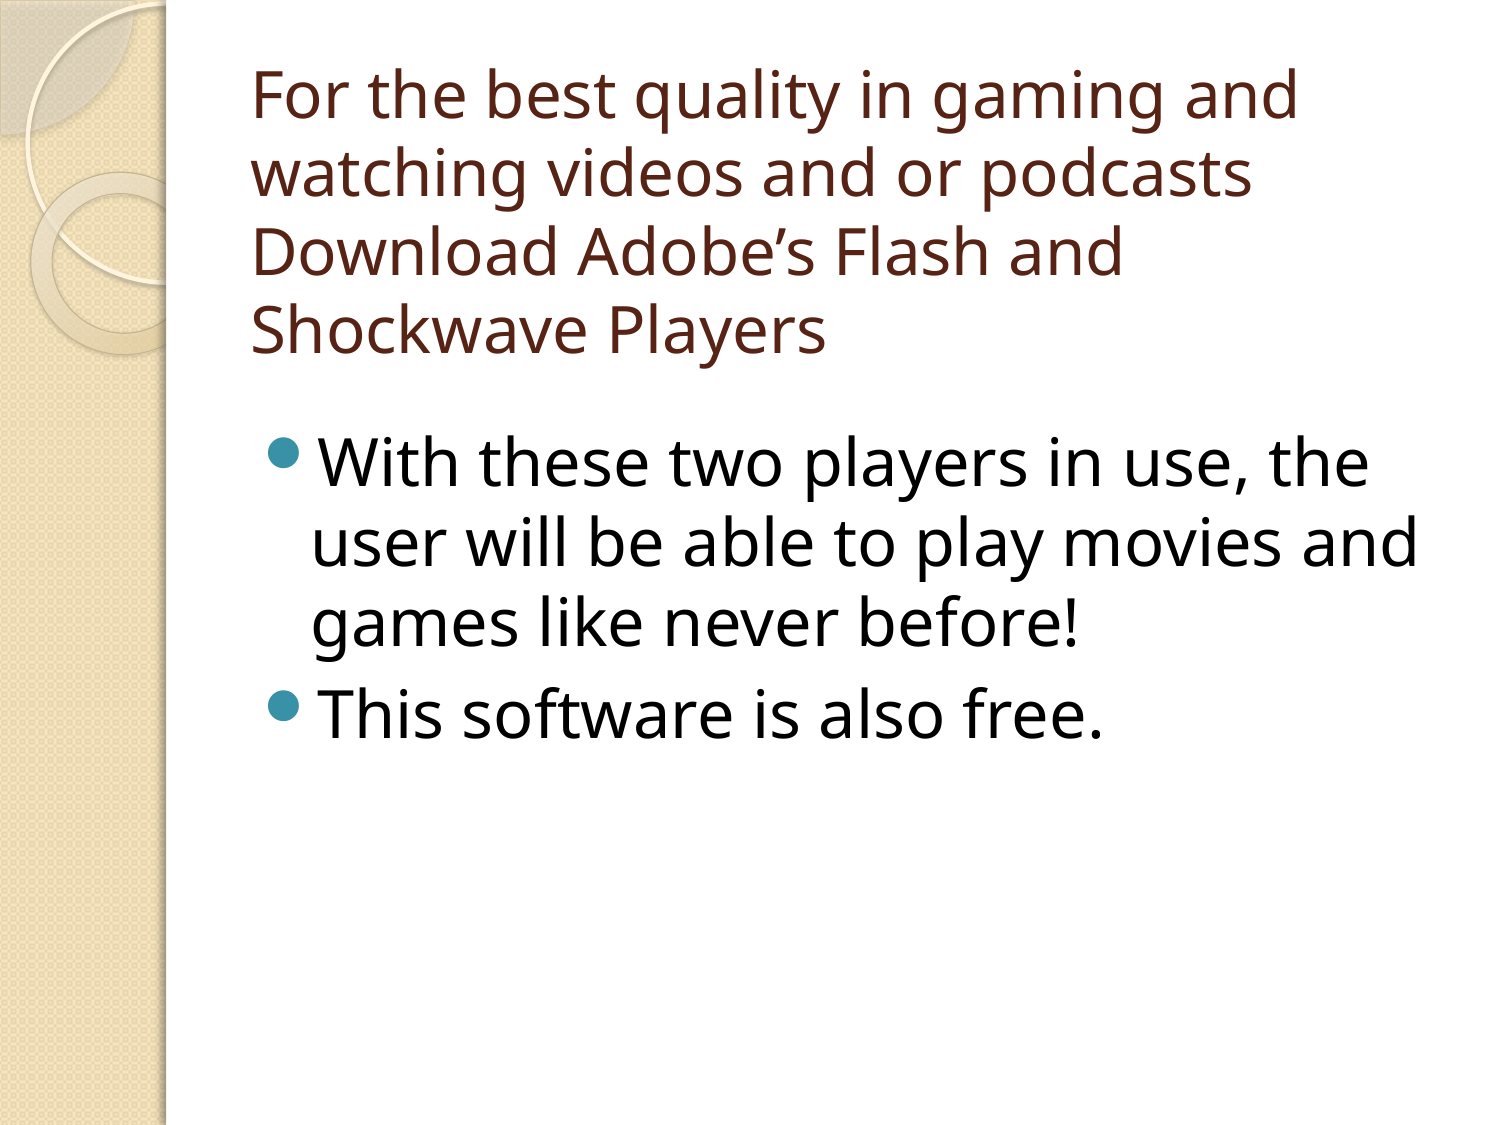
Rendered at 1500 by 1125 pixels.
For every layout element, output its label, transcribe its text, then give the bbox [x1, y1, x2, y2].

list With these two players in use, the user will be able to play movies and games like never before! This software is also free. [235, 412, 1466, 1025]
title For the best quality in gaming and watching videos and or podcasts Download Adobe’s Flash and Shockwave Players [235, 45, 1466, 375]
